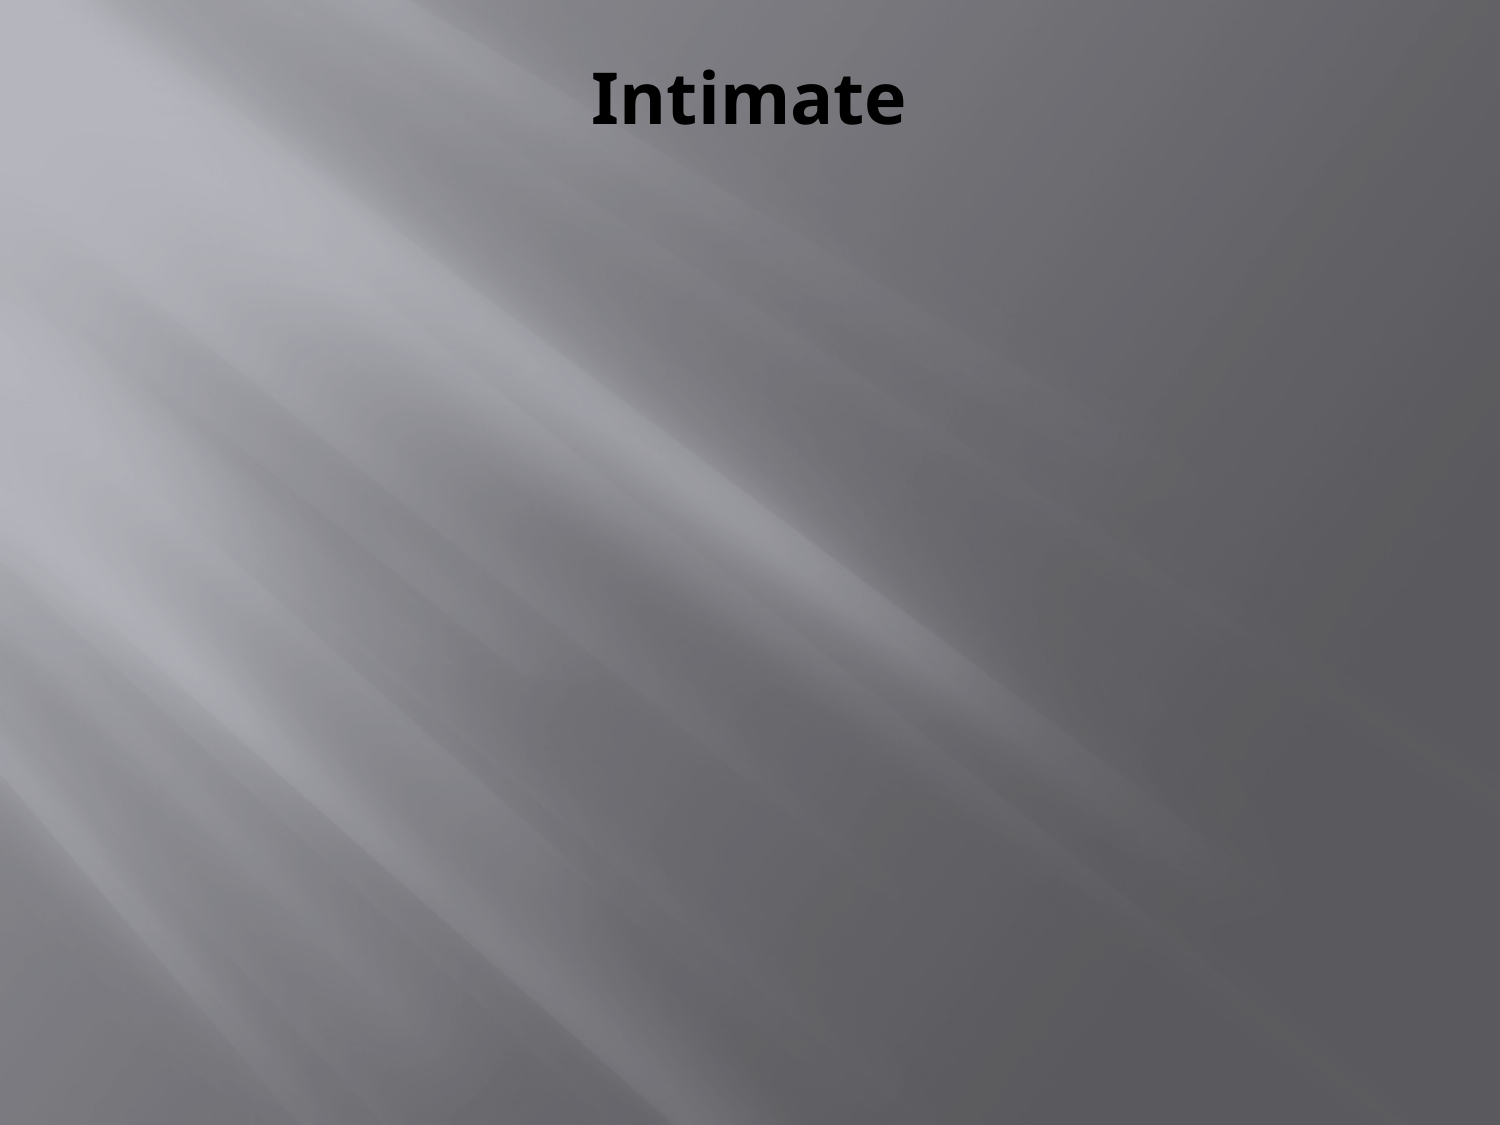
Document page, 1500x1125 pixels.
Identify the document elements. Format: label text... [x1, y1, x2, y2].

title Intimate [75, 45, 1425, 233]
